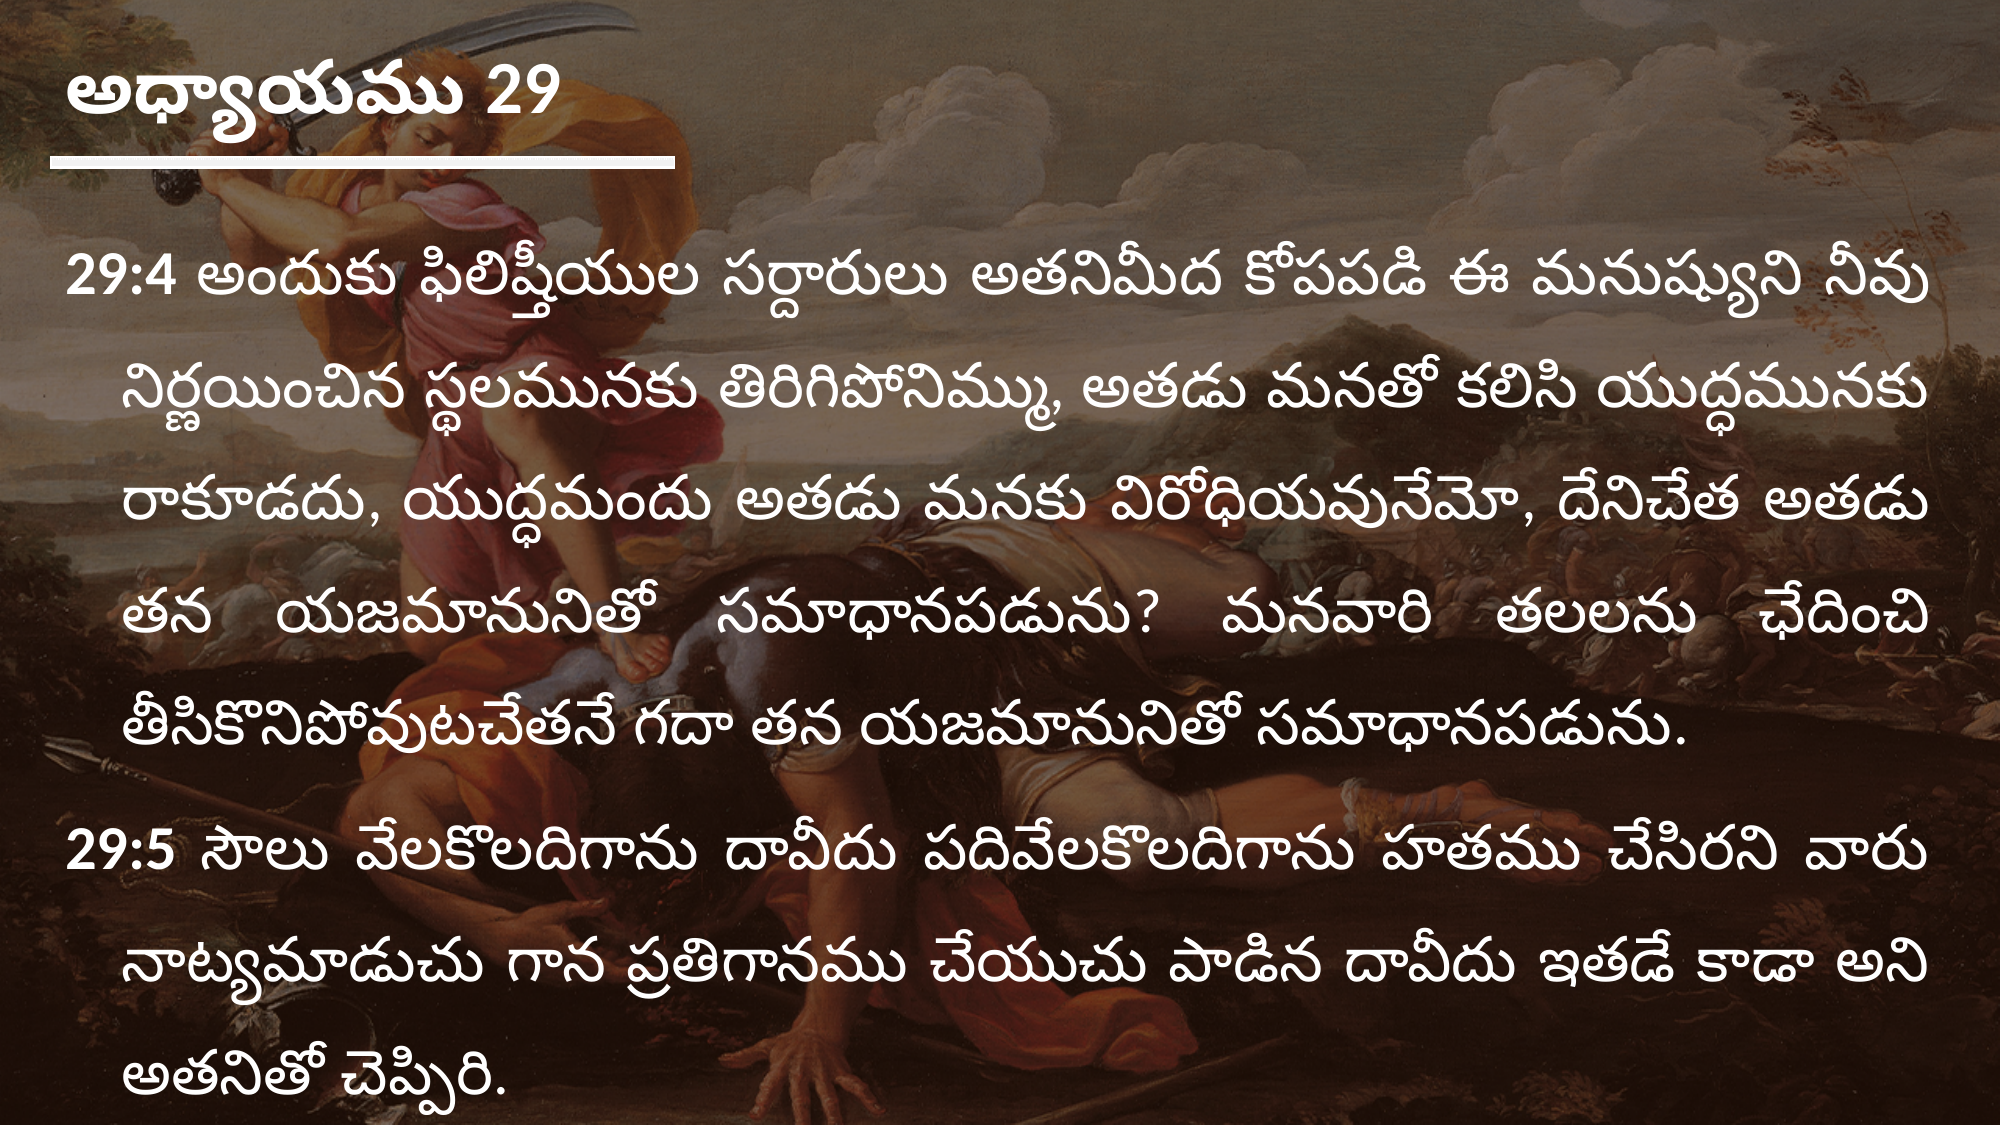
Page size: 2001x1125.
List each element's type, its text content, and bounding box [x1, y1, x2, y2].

picture [0, 0, 2000, 1125]
title అధ్యాయము 29 [50, 0, 1925, 167]
list 29:4 అందుకు ఫిలిష్తీయుల సర్దారులు అతనిమీద కోపపడి ఈ మనుష్యుని నీవు నిర్ణయించిన స్థలమునకు తిరిగిపోనిమ్ము, అతడు మనతో కలిసి యుద్ధమునకు రాకూడదు, యుద్ధమందు అతడు మనకు విరోధియవునేమో, దేనిచేత అతడు తన యజమానునితో సమాధానపడును? మనవారి తలలను ఛేదించి తీసికొనిపోవుటచేతనే గదా తన యజమానునితో సమాధానపడును. 29:5 సౌలు వేలకొలదిగాను దావీదు పదివేలకొలదిగాను హతము చేసిరని వారు నాట్యమాడుచు గాన ప్రతిగానము చేయుచు పాడిన దావీదు ఇతడే కాడా అని అతనితో చెప్పిరి. [50, 187, 1946, 1063]
